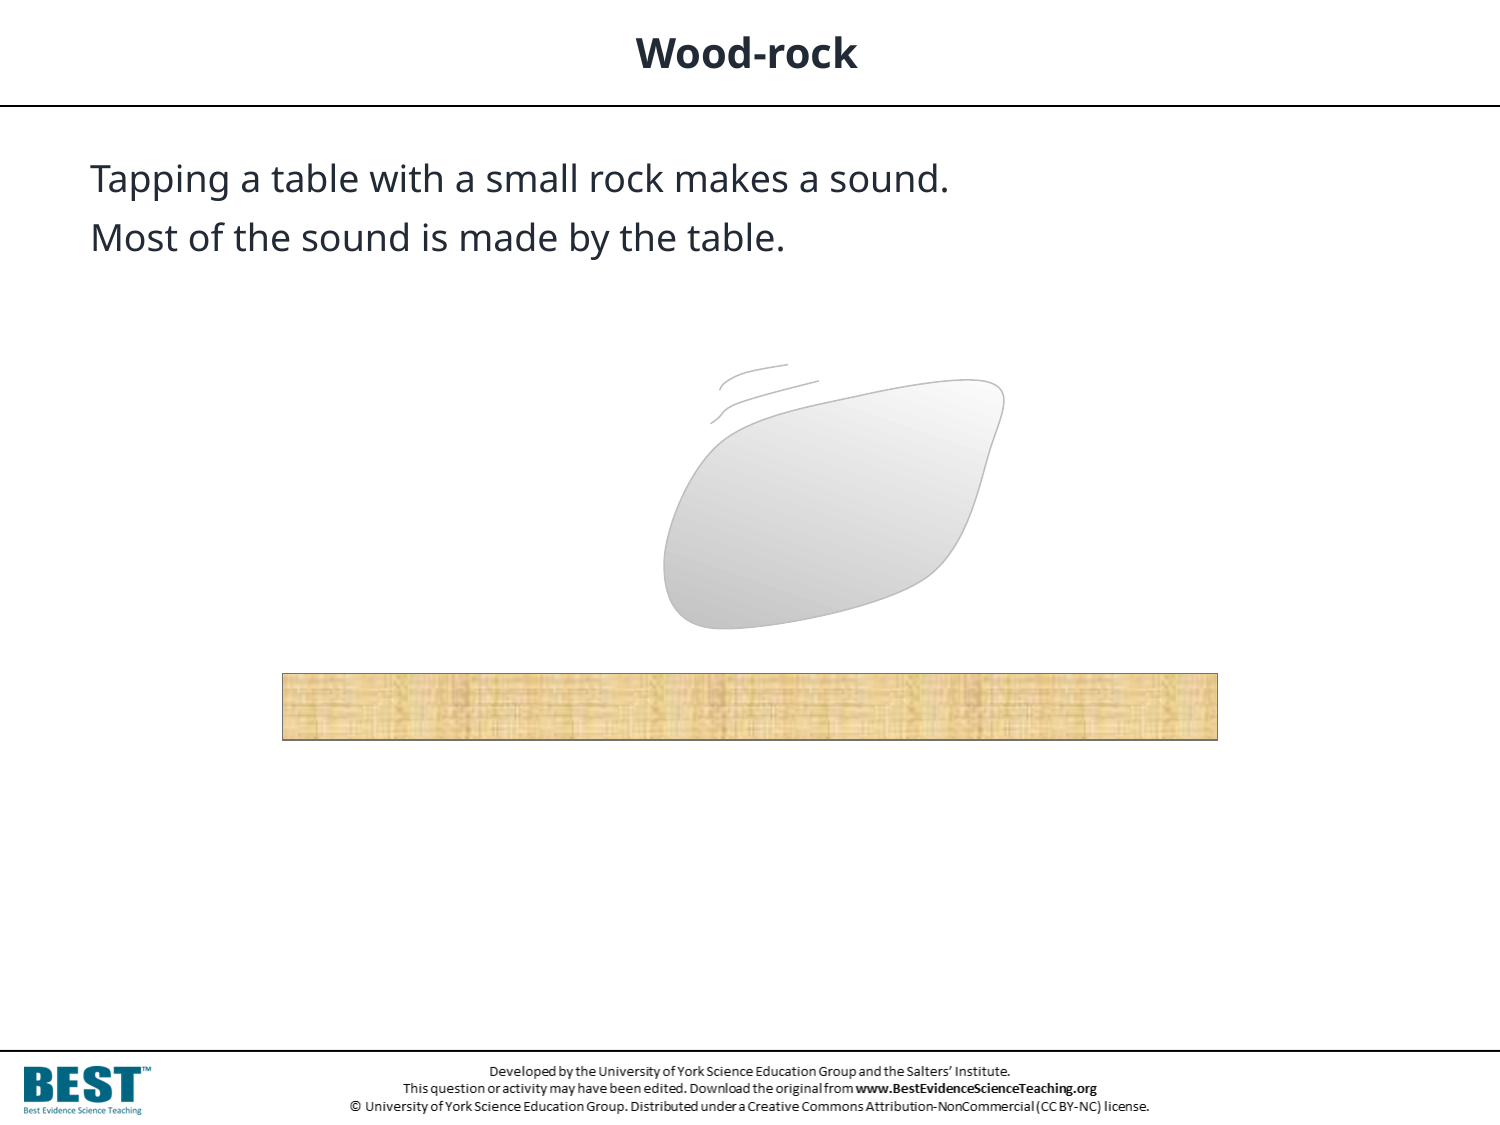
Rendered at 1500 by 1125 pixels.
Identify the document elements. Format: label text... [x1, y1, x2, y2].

picture [0, 105, 1500, 1125]
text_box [282, 382, 1218, 740]
text_box Wood-rock [23, 4, 1471, 99]
